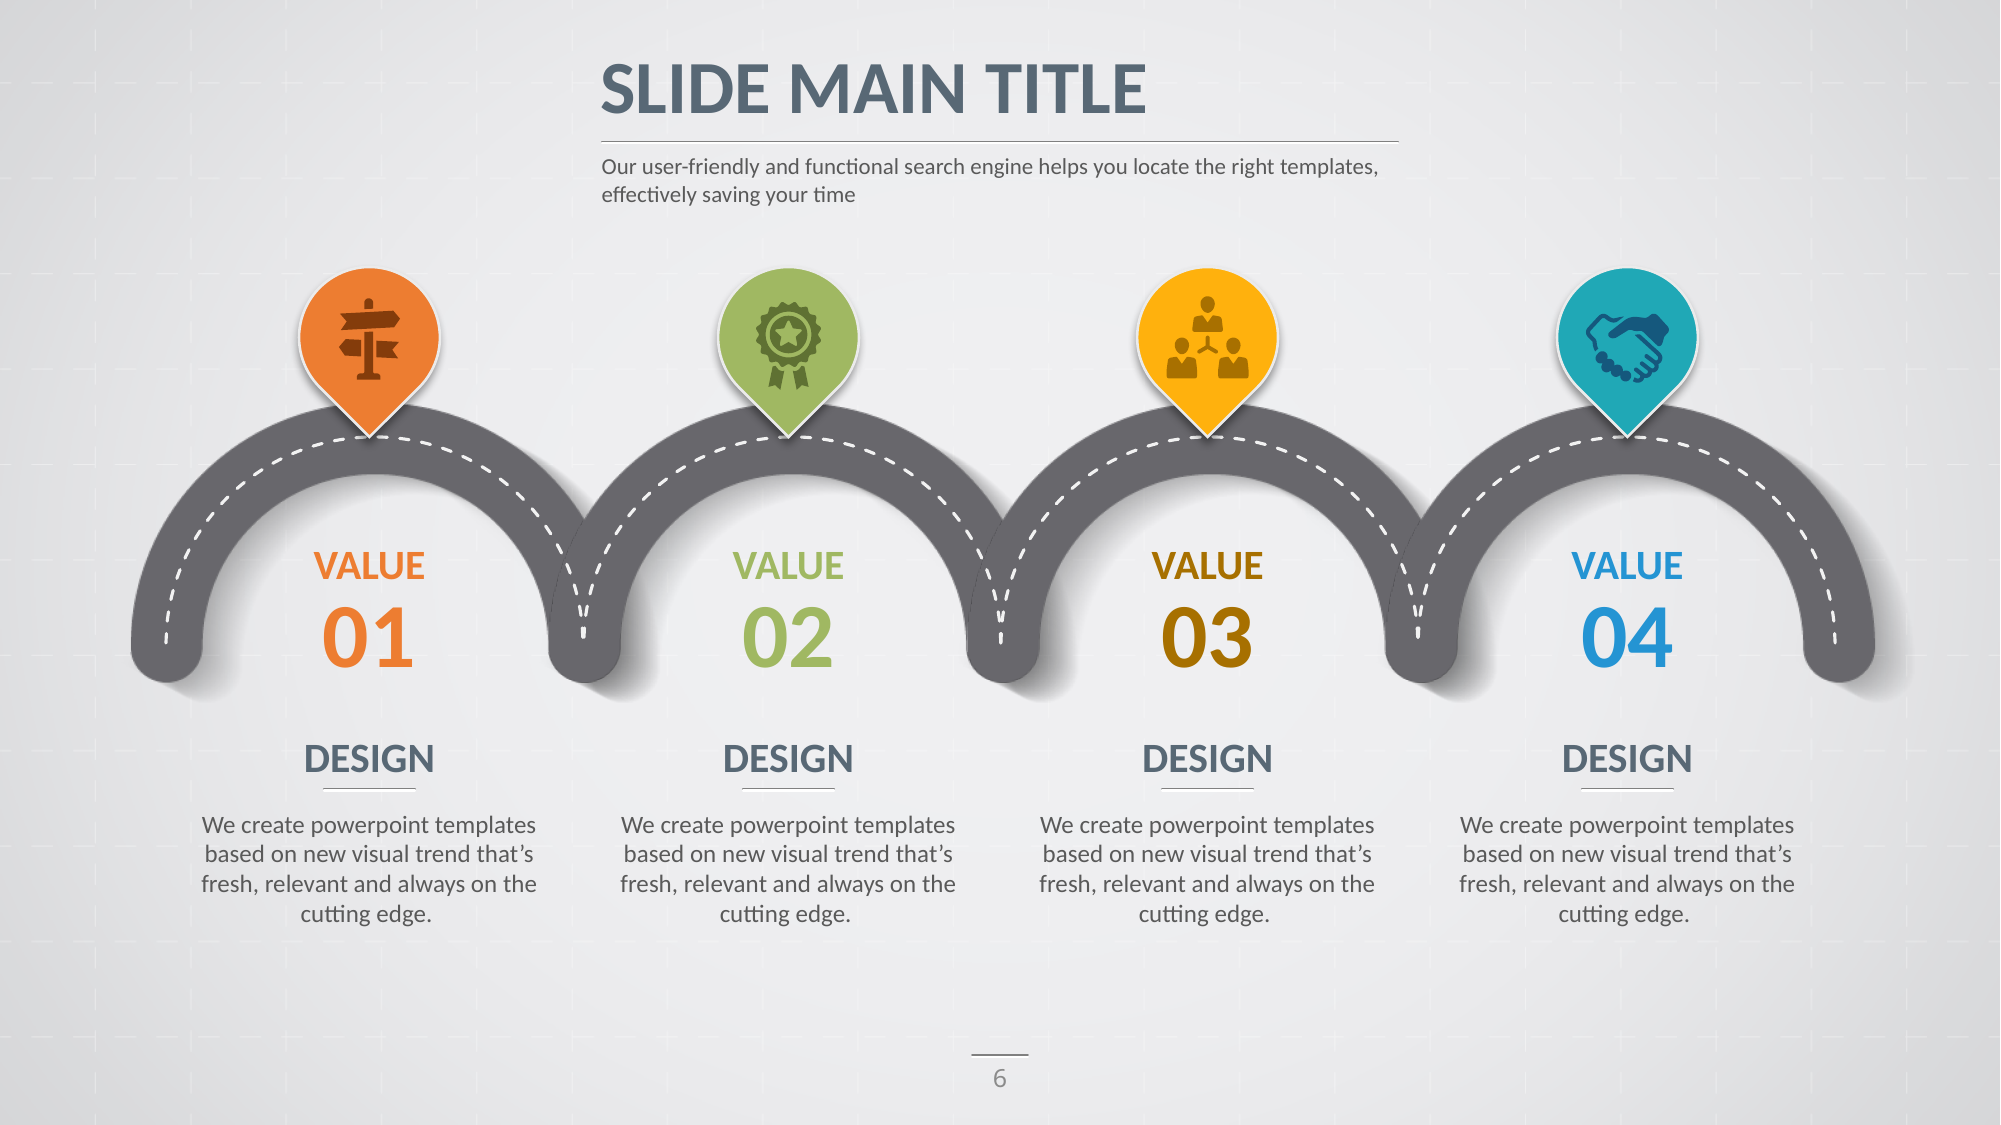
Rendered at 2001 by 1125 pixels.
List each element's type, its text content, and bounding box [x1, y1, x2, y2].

slide_number 6 [923, 1049, 1077, 1110]
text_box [299, 266, 440, 408]
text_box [119, 387, 1928, 717]
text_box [580, 723, 997, 938]
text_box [161, 723, 578, 938]
picture [0, 0, 2000, 1125]
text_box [1137, 266, 1279, 408]
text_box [718, 266, 859, 408]
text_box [1419, 723, 1836, 938]
text_box Our user-friendly and functional search engine helps you locate the right templates, effectively saving your time [586, 144, 1414, 215]
text_box SLIDE MAIN TITLE [585, 30, 1415, 136]
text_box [1557, 266, 1698, 408]
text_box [999, 723, 1416, 938]
